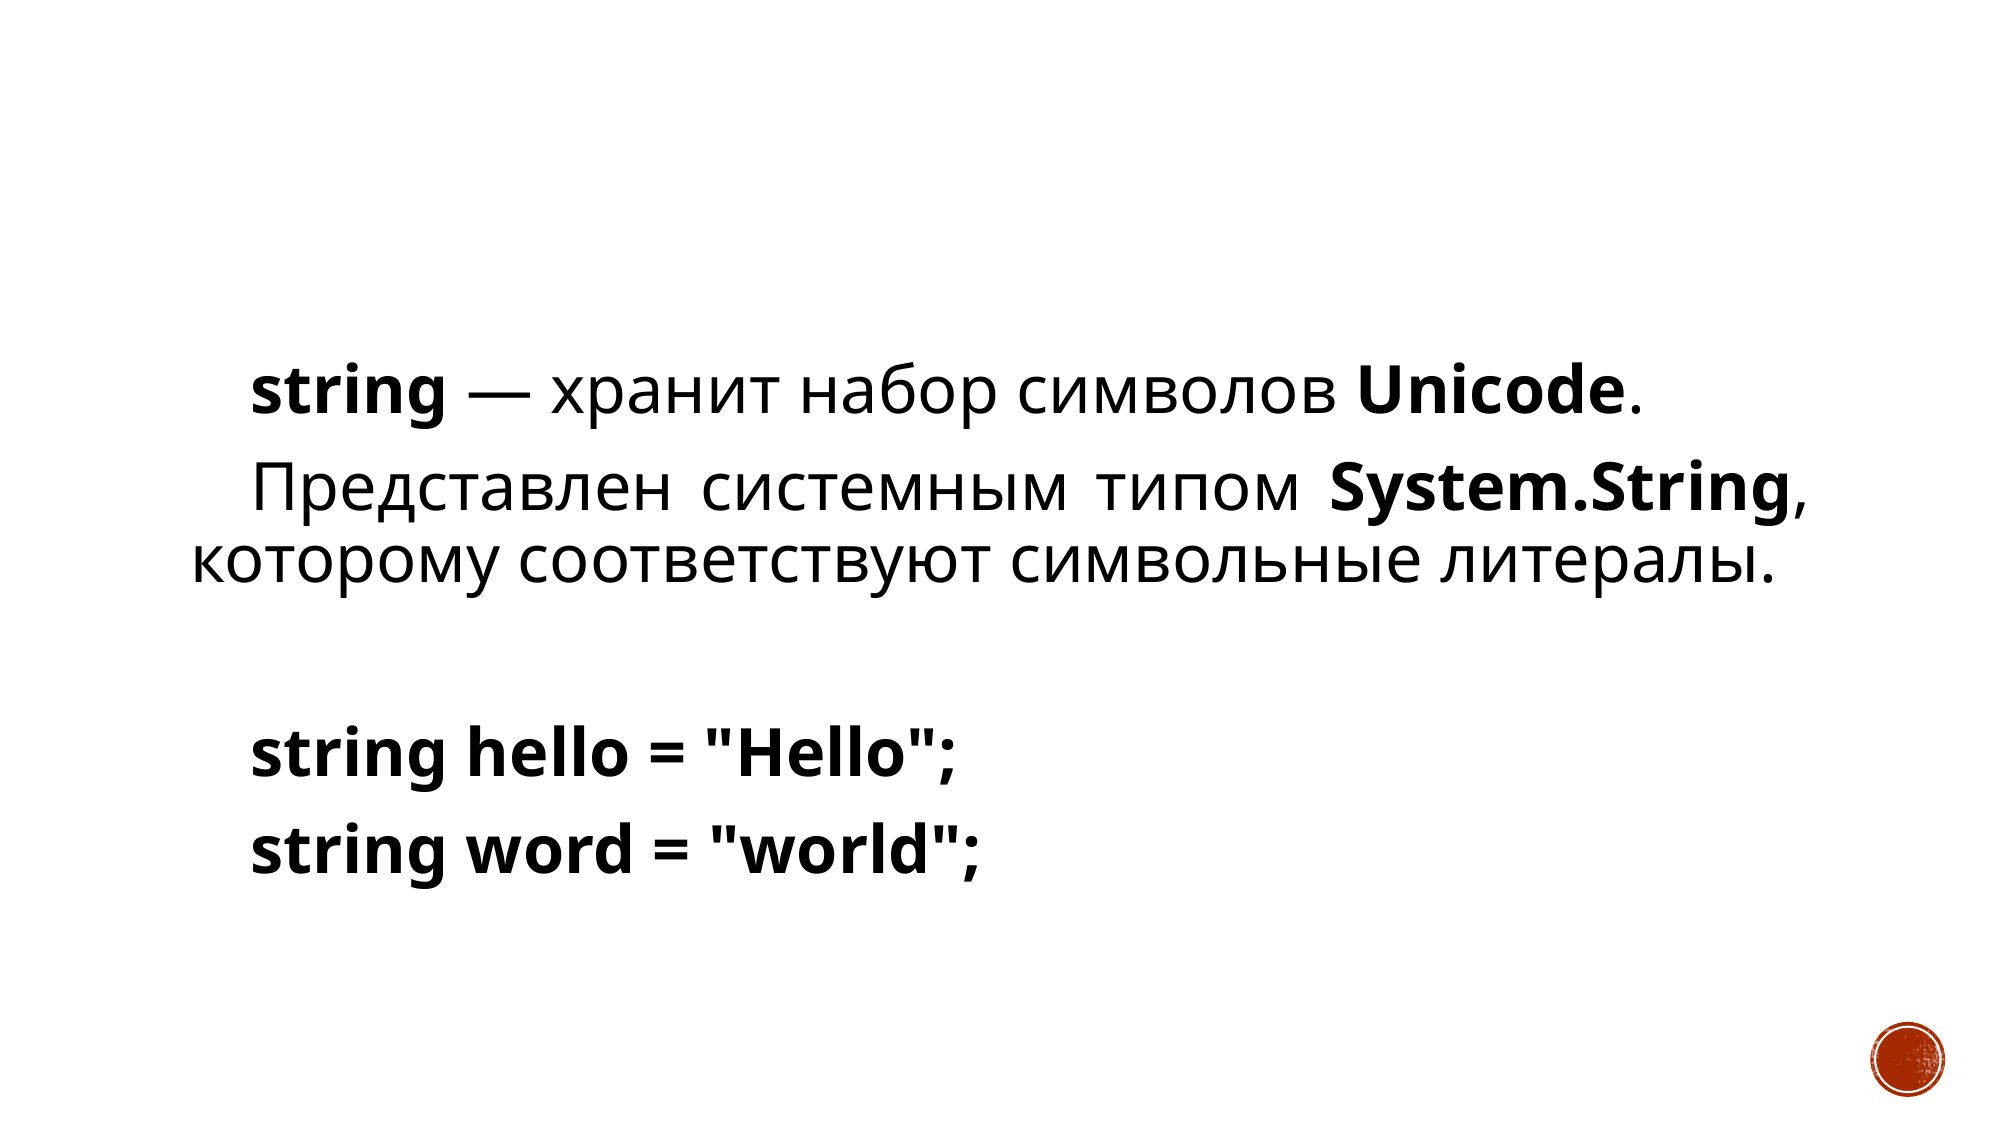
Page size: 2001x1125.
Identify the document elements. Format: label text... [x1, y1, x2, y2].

list string — хранит набор символов Unicode. Представлен системным типом System.String, которому соответствуют символьные литералы. string hello = "Hello"; string word = "world"; [175, 348, 1826, 1013]
